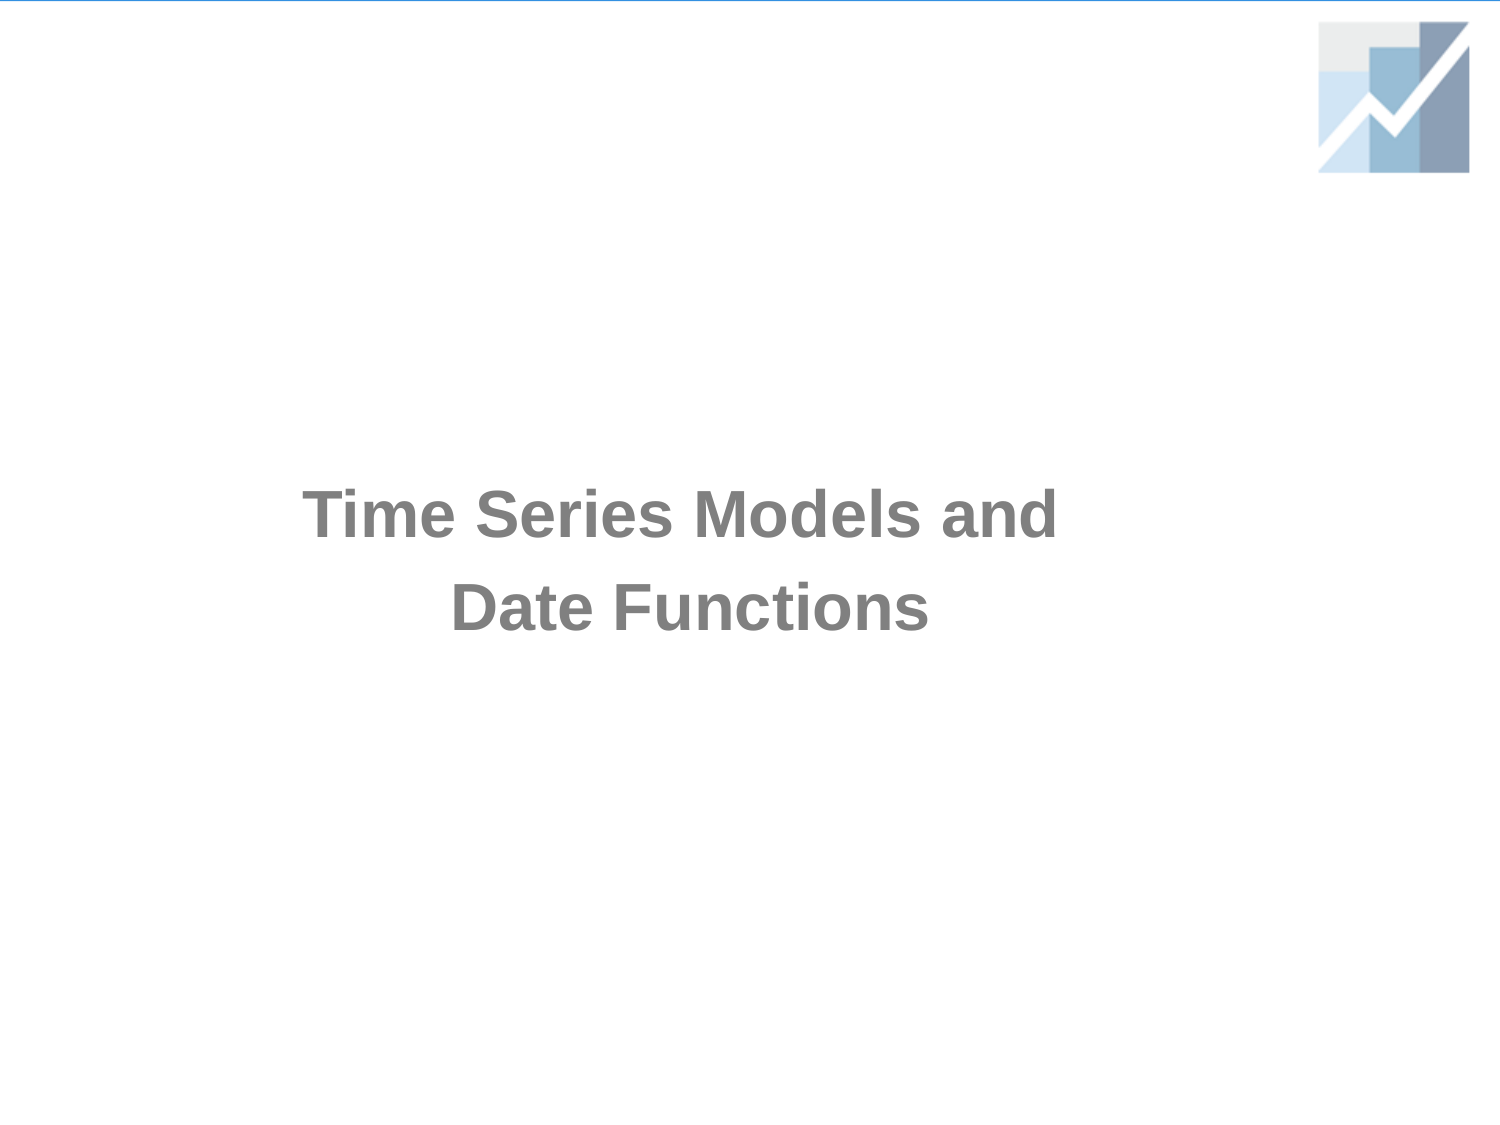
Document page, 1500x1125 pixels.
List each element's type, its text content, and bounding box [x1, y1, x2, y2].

picture [1300, 11, 1479, 181]
subtitle Time Series Models and Date Functions [63, 463, 1318, 727]
